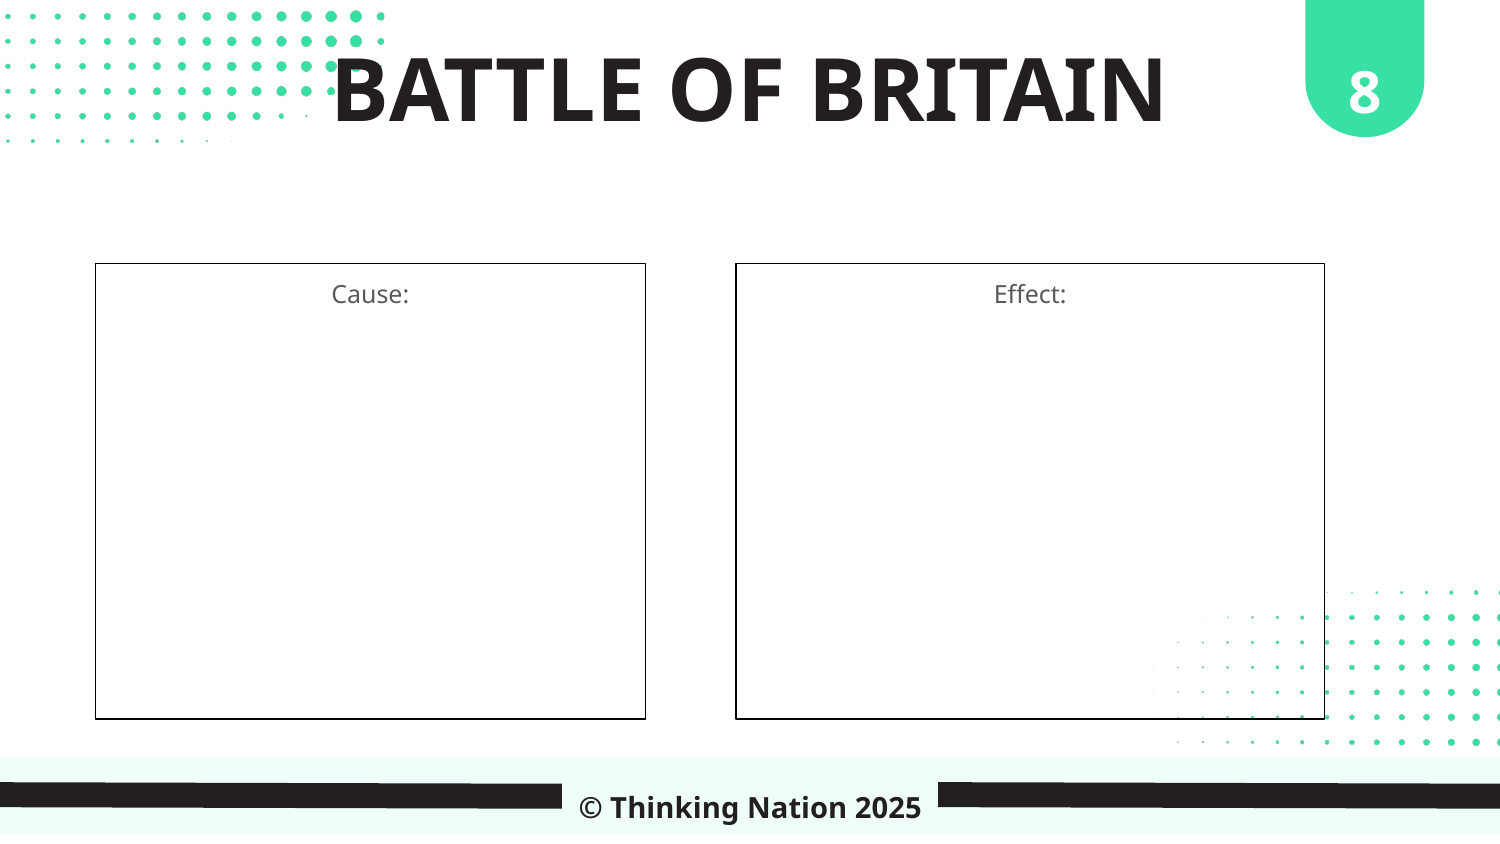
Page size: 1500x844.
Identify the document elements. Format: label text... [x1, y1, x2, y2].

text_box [0, 756, 1500, 835]
text_box Cause: [95, 263, 646, 720]
text_box BATTLE OF BRITAIN [209, 34, 1291, 140]
text_box Effect: [735, 263, 1325, 720]
text_box [1128, 590, 1500, 755]
text_box [0, 0, 385, 144]
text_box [1300, 0, 1430, 138]
